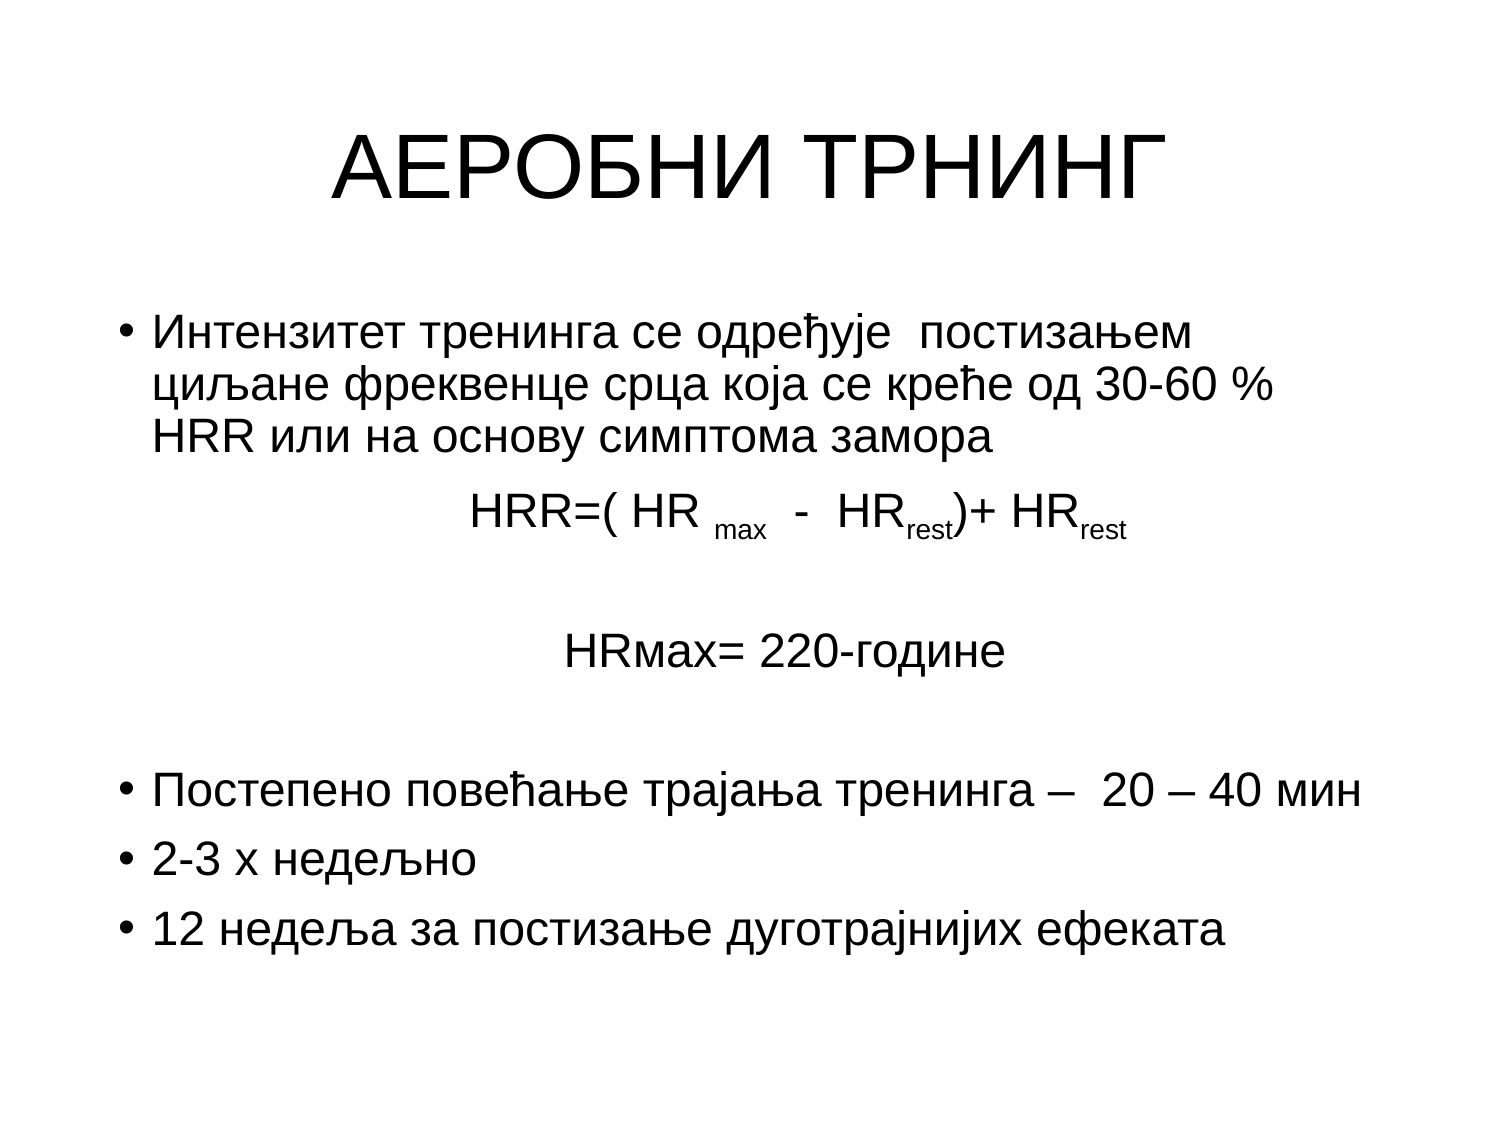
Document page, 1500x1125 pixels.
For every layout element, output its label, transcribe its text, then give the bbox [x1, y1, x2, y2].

list Интензитет тренинга се одређује постизањем циљане фреквенце срца која се креће од 30-60 % HRR или на основу симптома замора HRR=( HR max - HRrest)+ HRrest HRмаx= 220-године Постепено повећање трајања тренинга – 20 – 40 мин 2-3 x недељно 12 недеља за постизање дуготрајнијих ефеката [103, 299, 1397, 1014]
title АЕРОБНИ ТРНИНГ [103, 59, 1397, 278]
